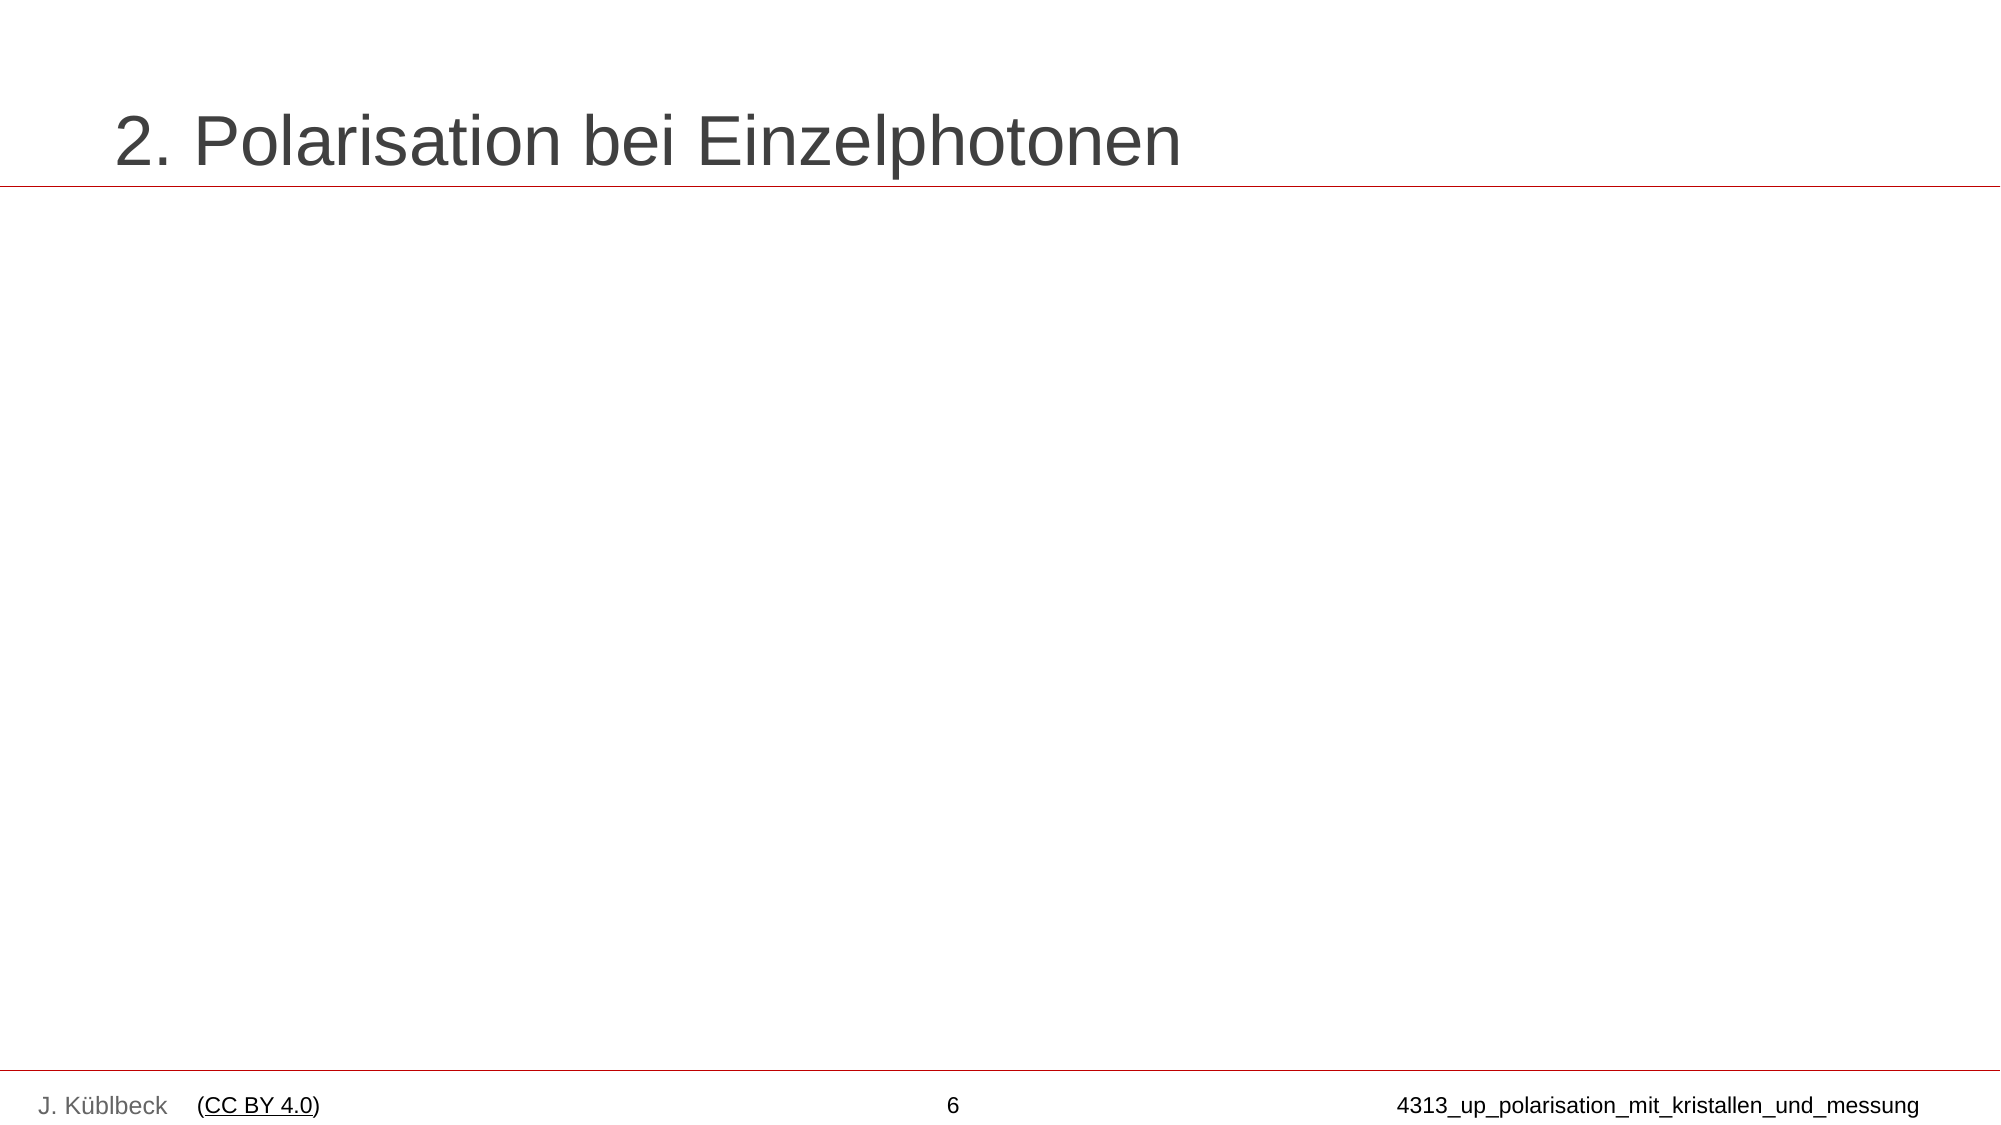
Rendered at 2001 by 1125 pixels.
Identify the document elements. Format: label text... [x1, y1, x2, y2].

title 2. Polarisation bei Einzelphotonen [99, 90, 1900, 185]
